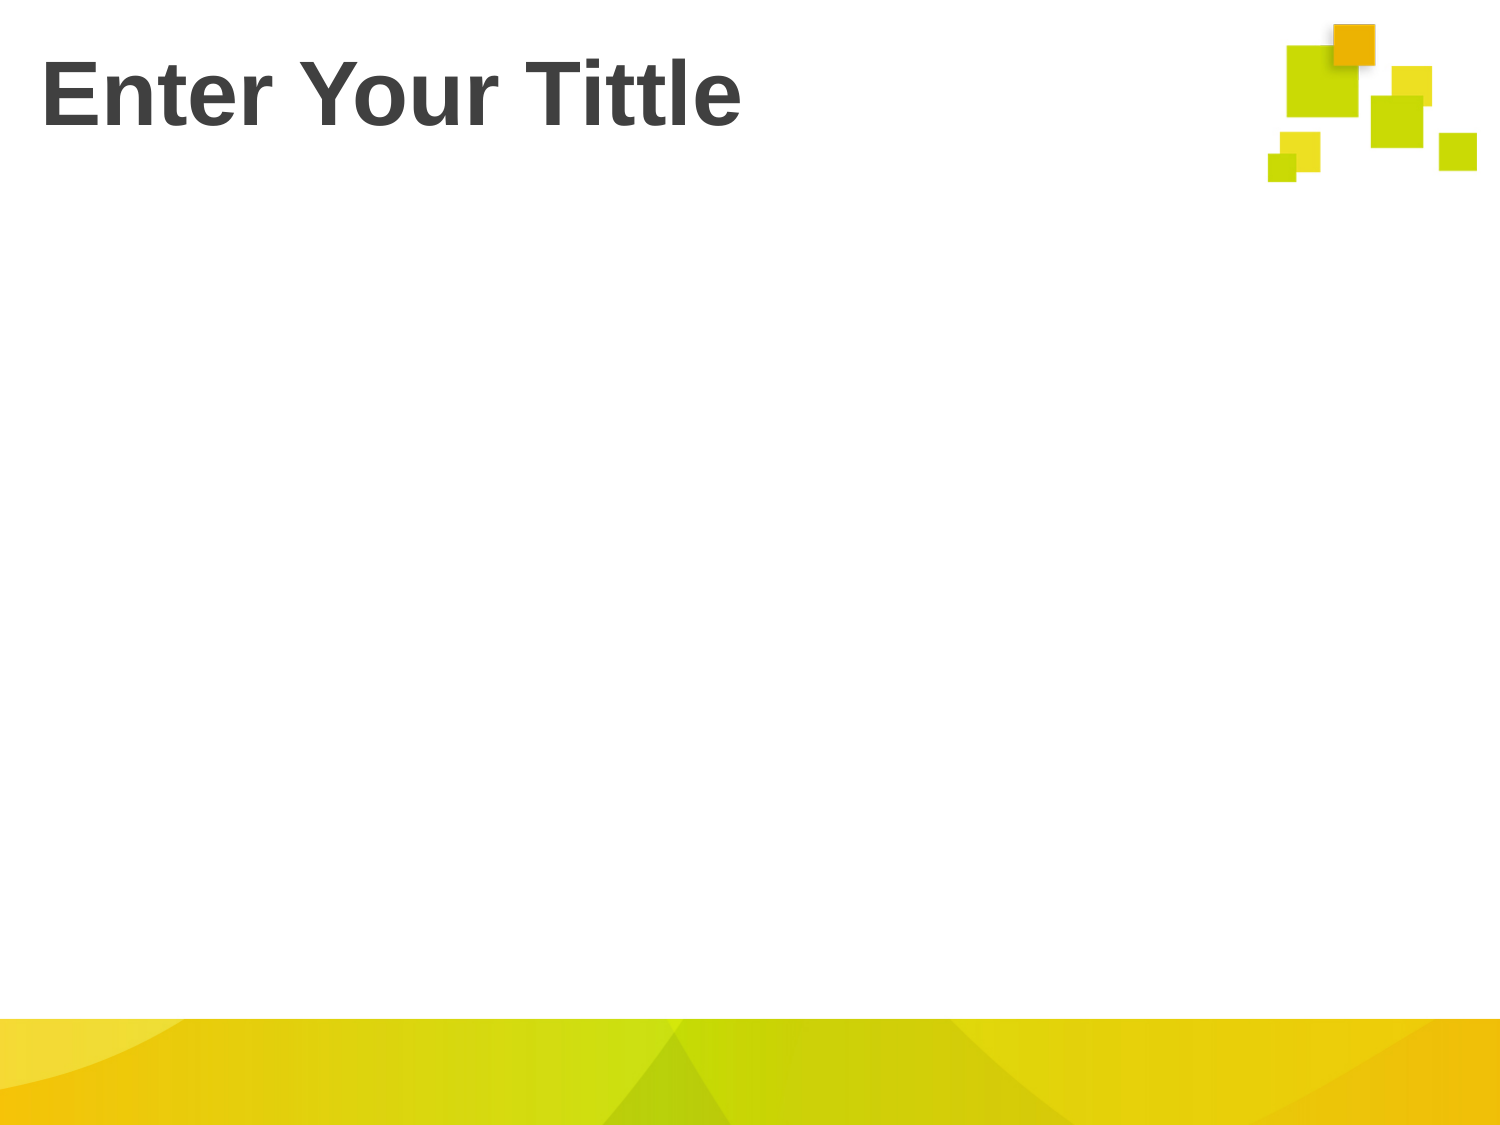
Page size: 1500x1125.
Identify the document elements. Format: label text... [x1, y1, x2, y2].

title Enter Your Tittle [0, 2, 1500, 176]
picture [0, 176, 1500, 1125]
